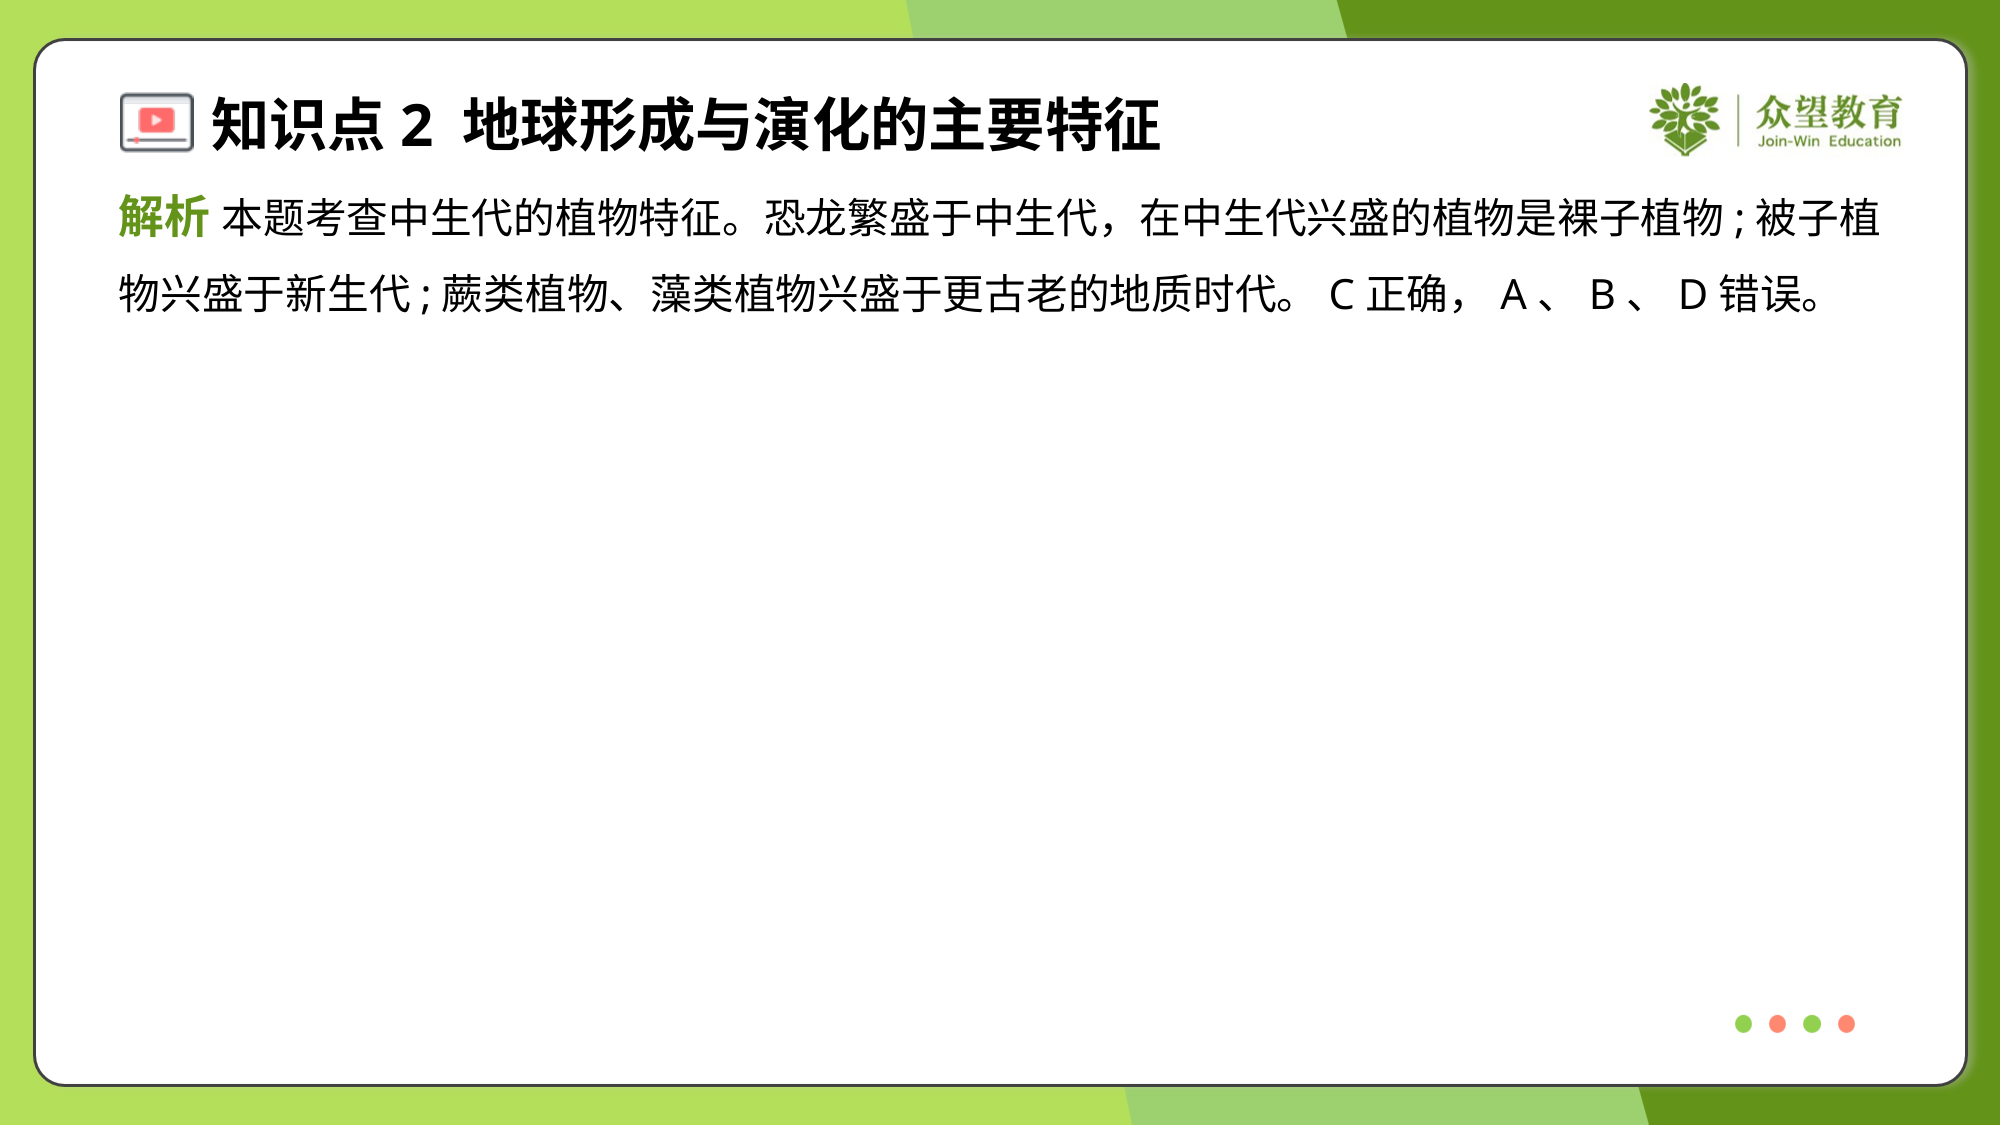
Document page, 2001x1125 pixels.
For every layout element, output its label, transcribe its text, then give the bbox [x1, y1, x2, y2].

picture [0, 0, 2000, 1125]
text_box 解析 本题考查中生代的植物特征。恐龙繁盛于中生代，在中生代兴盛的植物是裸子植物;被子植 物兴盛于新生代;蕨类植物、藻类植物兴盛于更古老的地质时代。C正确，A、B、D错误。 [118, 159, 1883, 318]
